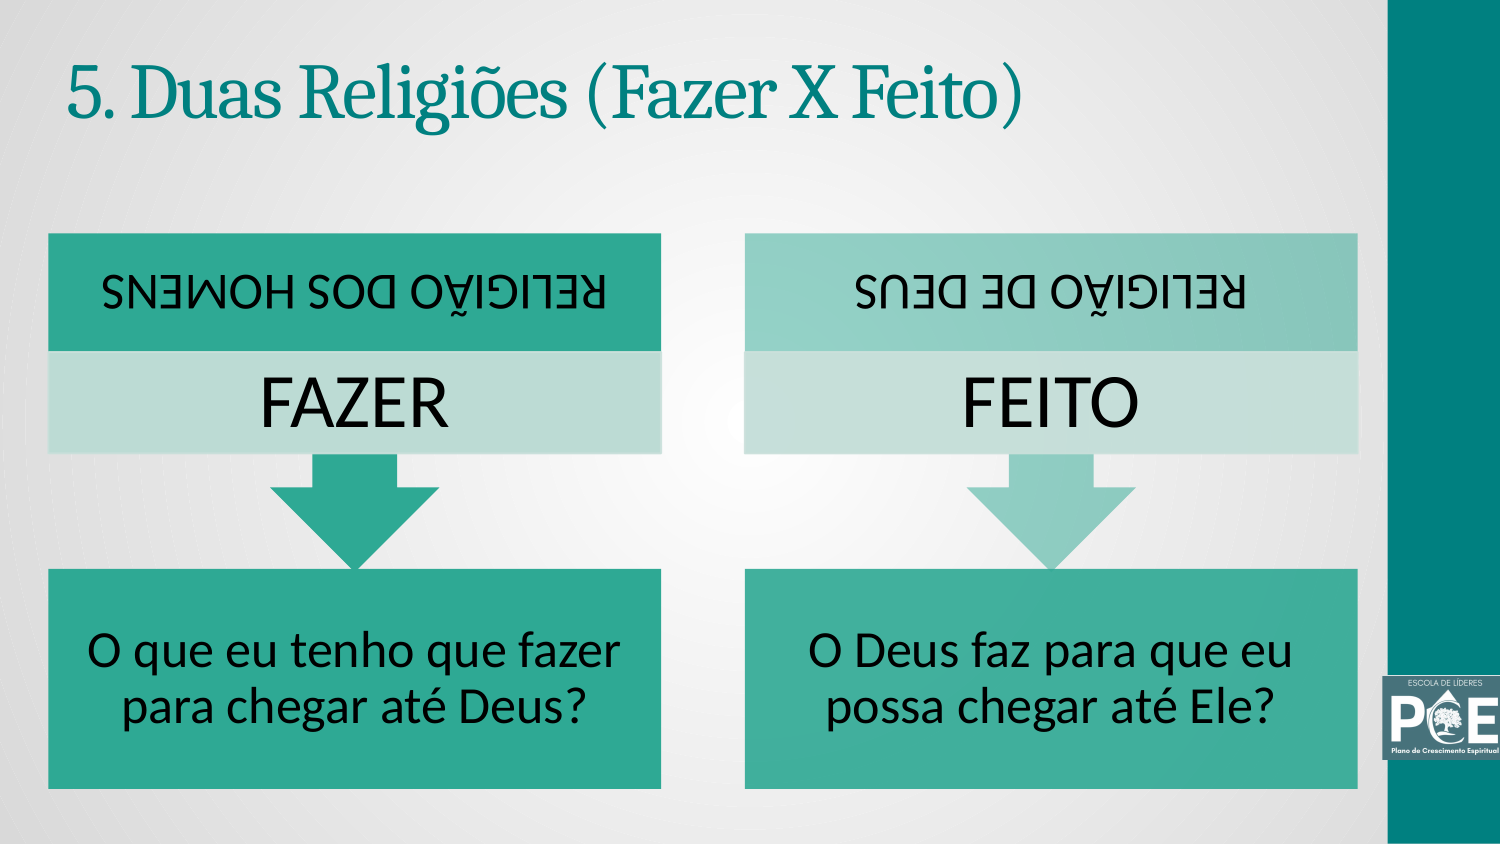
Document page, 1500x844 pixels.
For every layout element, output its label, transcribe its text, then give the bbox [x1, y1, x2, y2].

picture [1382, 675, 1500, 760]
title 5. Duas Religiões (Fazer X Feito) [58, 25, 1459, 149]
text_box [48, 233, 662, 790]
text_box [744, 233, 1358, 790]
